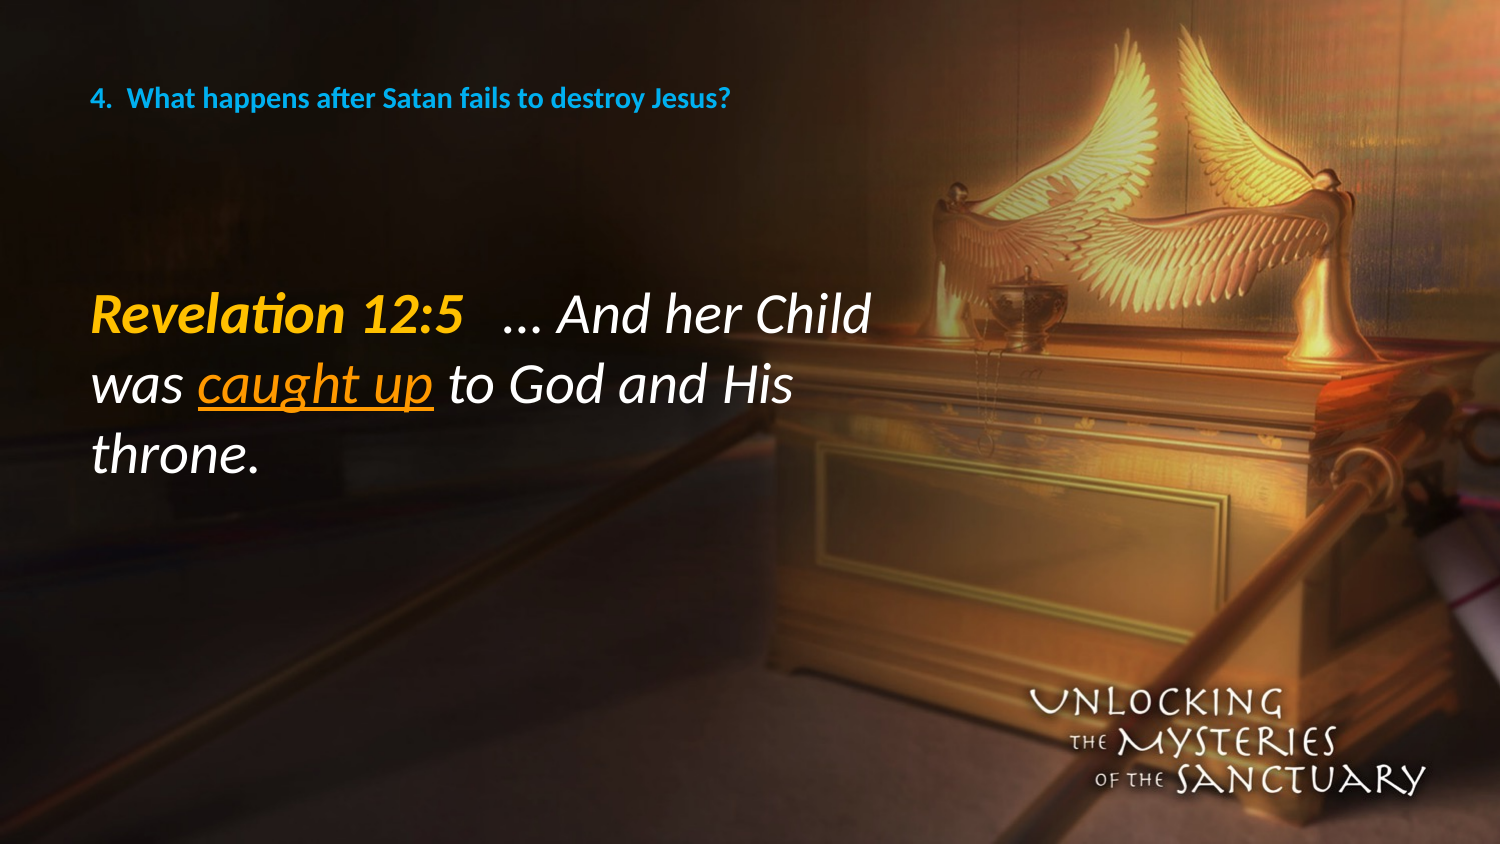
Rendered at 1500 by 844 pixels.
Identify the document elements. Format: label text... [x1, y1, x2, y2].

list Revelation 12:5 … And her Child was caught up to God and His throne. [75, 267, 965, 754]
picture [0, 0, 1500, 844]
title 4. What happens after Satan fails to destroy Jesus? [75, 33, 1425, 175]
